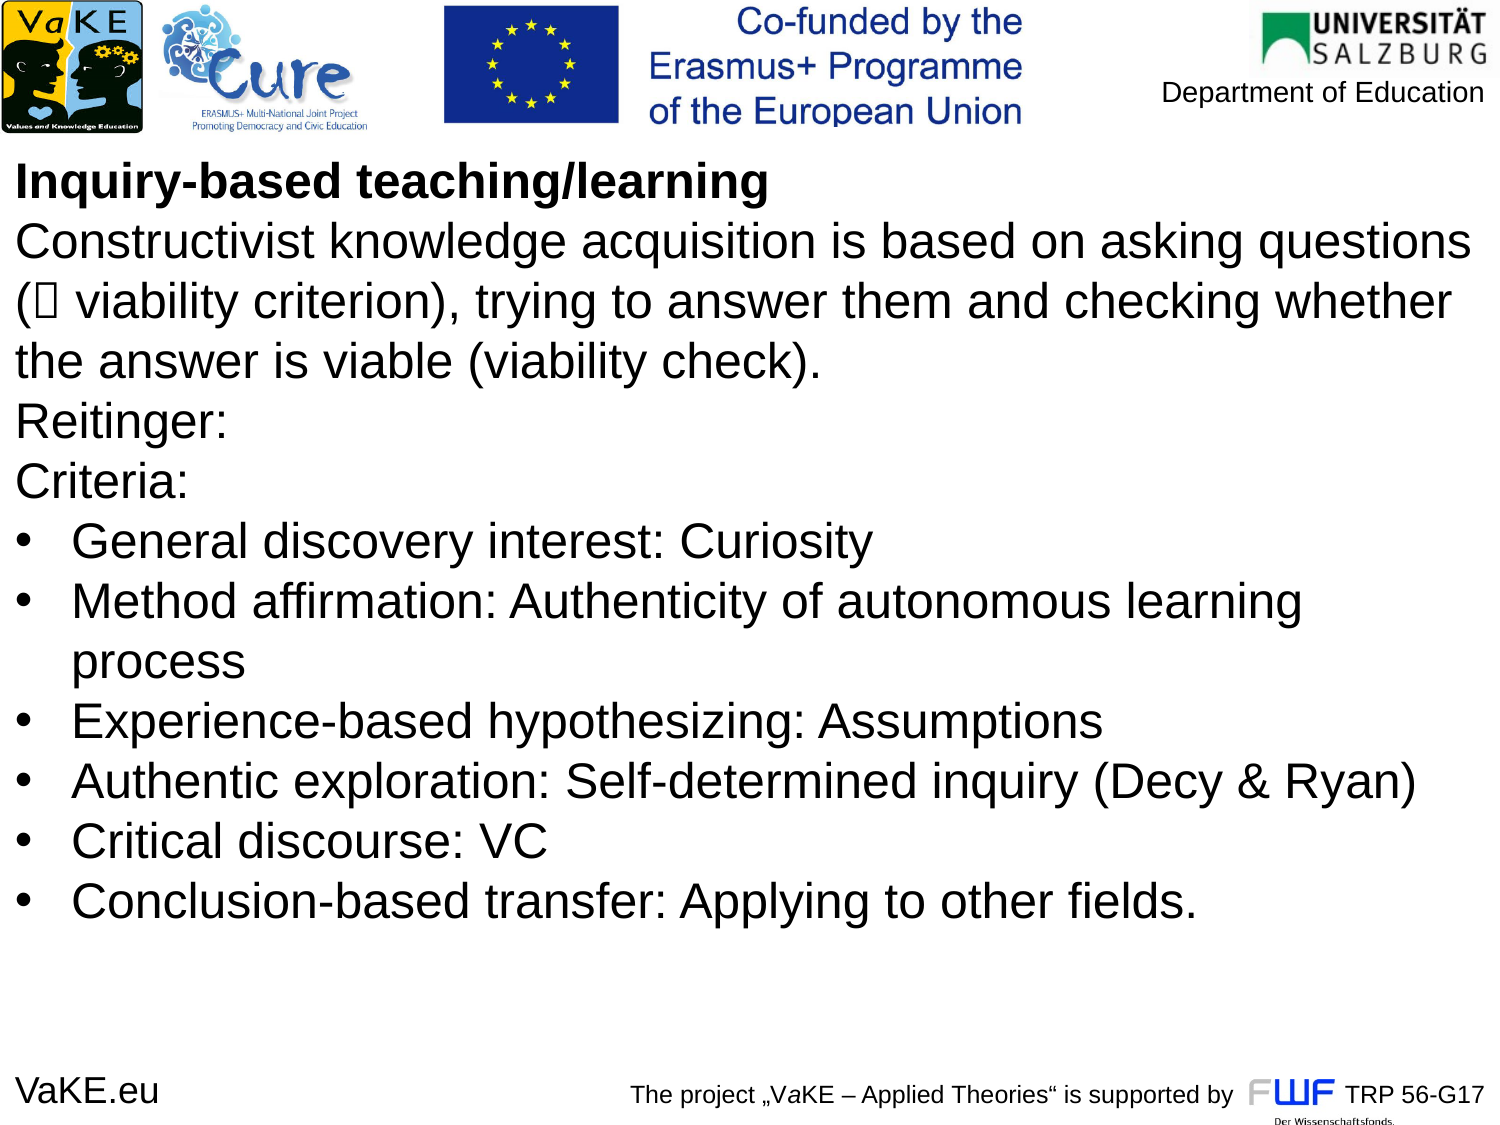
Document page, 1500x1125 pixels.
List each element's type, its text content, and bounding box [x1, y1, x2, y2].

text_box Inquiry-based teaching/learning Constructivist knowledge acquisition is based on asking questions ( viability criterion), trying to answer them and checking whether the answer is viable (viability check). Reitinger: Criteria: General discovery interest: Curiosity Method affirmation: Authenticity of autonomous learning process Experience-based hypothesizing: Assumptions Authentic exploration: Self-determined inquiry (Decy & Ryan) Critical discourse: VC Conclusion-based transfer: Applying to other fields. [0, 141, 1500, 937]
picture [1249, 1079, 1394, 1125]
picture [0, 0, 145, 135]
picture [1249, 0, 1500, 78]
